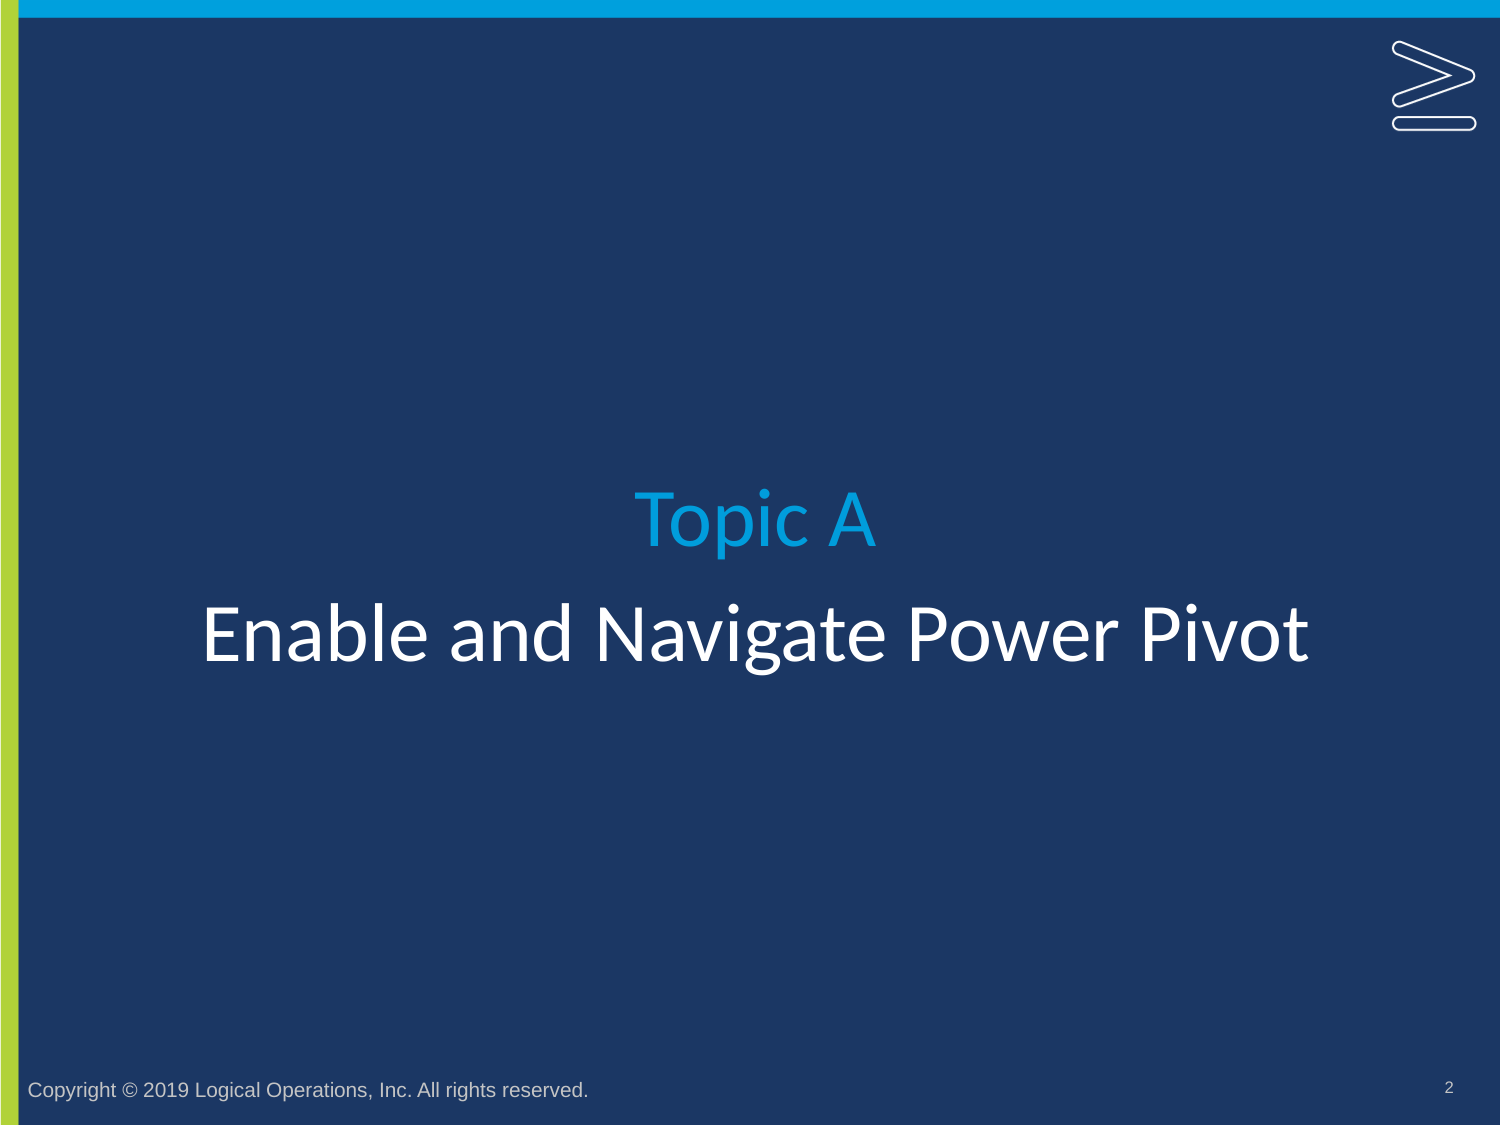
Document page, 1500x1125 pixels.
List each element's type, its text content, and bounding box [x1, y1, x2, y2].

title Enable and Navigate Power Pivot [118, 571, 1394, 795]
picture [0, 0, 1500, 1125]
slide_number 2 [1118, 1057, 1469, 1118]
list Topic A [118, 324, 1394, 571]
